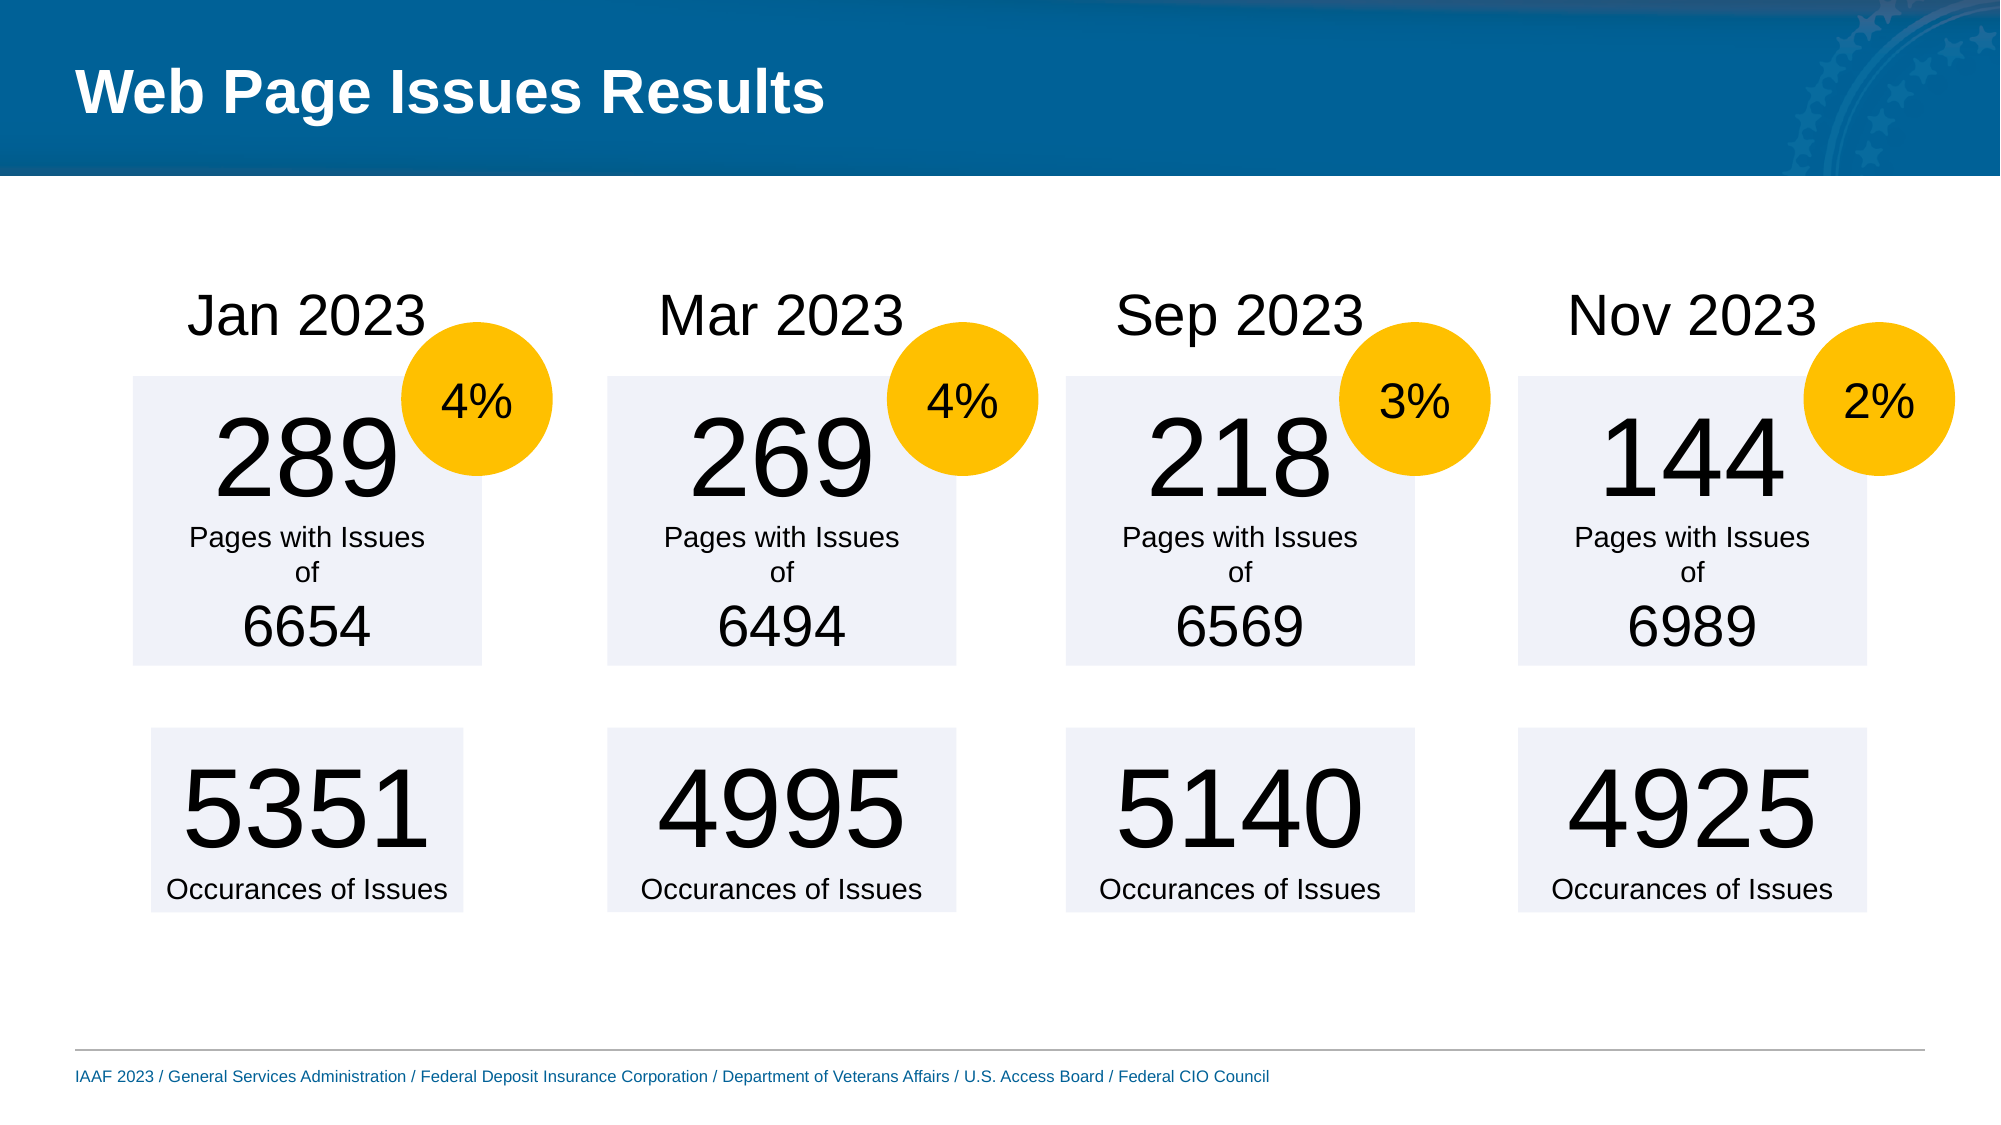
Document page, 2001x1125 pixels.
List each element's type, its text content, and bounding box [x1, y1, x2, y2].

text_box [132, 269, 551, 925]
title Web Page Issues Results [75, 52, 1800, 128]
picture [0, 0, 2000, 176]
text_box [1065, 269, 1489, 915]
picture [0, 168, 666, 176]
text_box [1517, 269, 1954, 915]
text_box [607, 269, 1037, 915]
